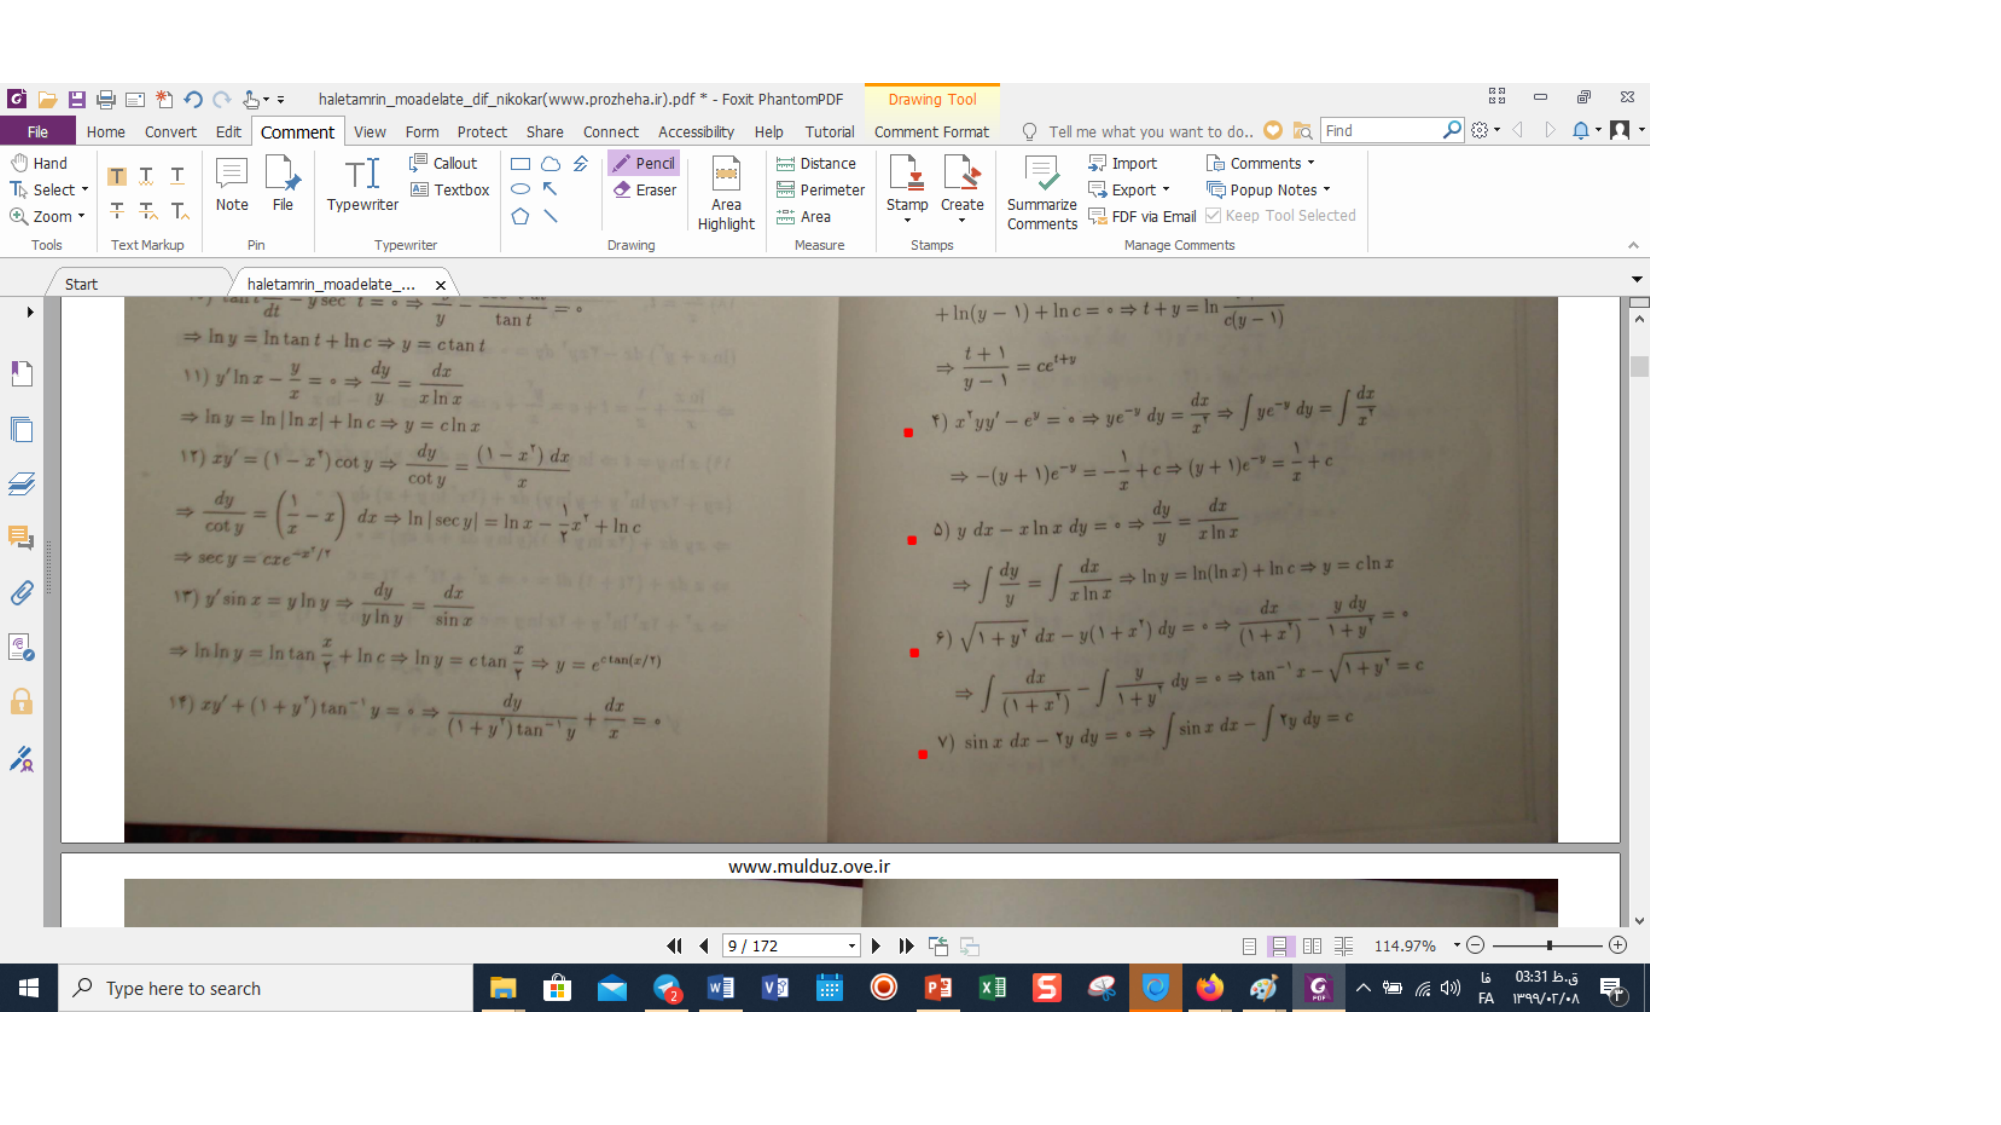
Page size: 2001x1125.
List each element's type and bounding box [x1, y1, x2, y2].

picture [0, 83, 1650, 1012]
